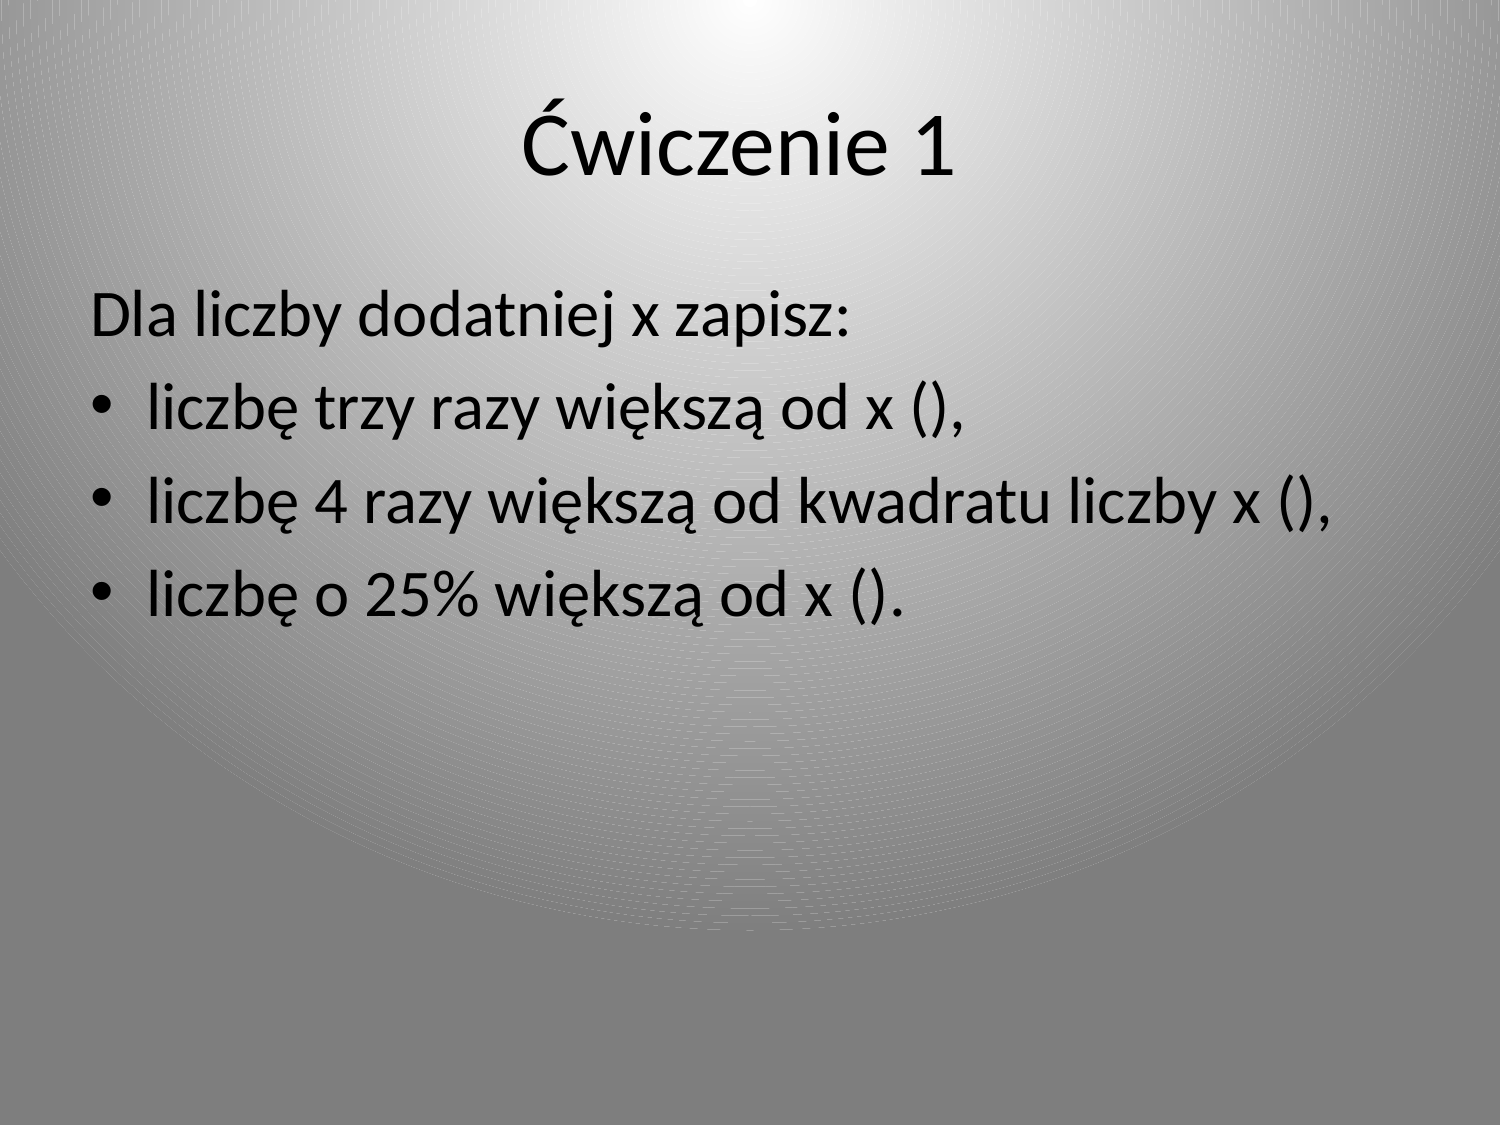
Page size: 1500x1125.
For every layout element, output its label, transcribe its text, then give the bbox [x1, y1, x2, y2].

title Ćwiczenie 1 [75, 45, 1425, 233]
